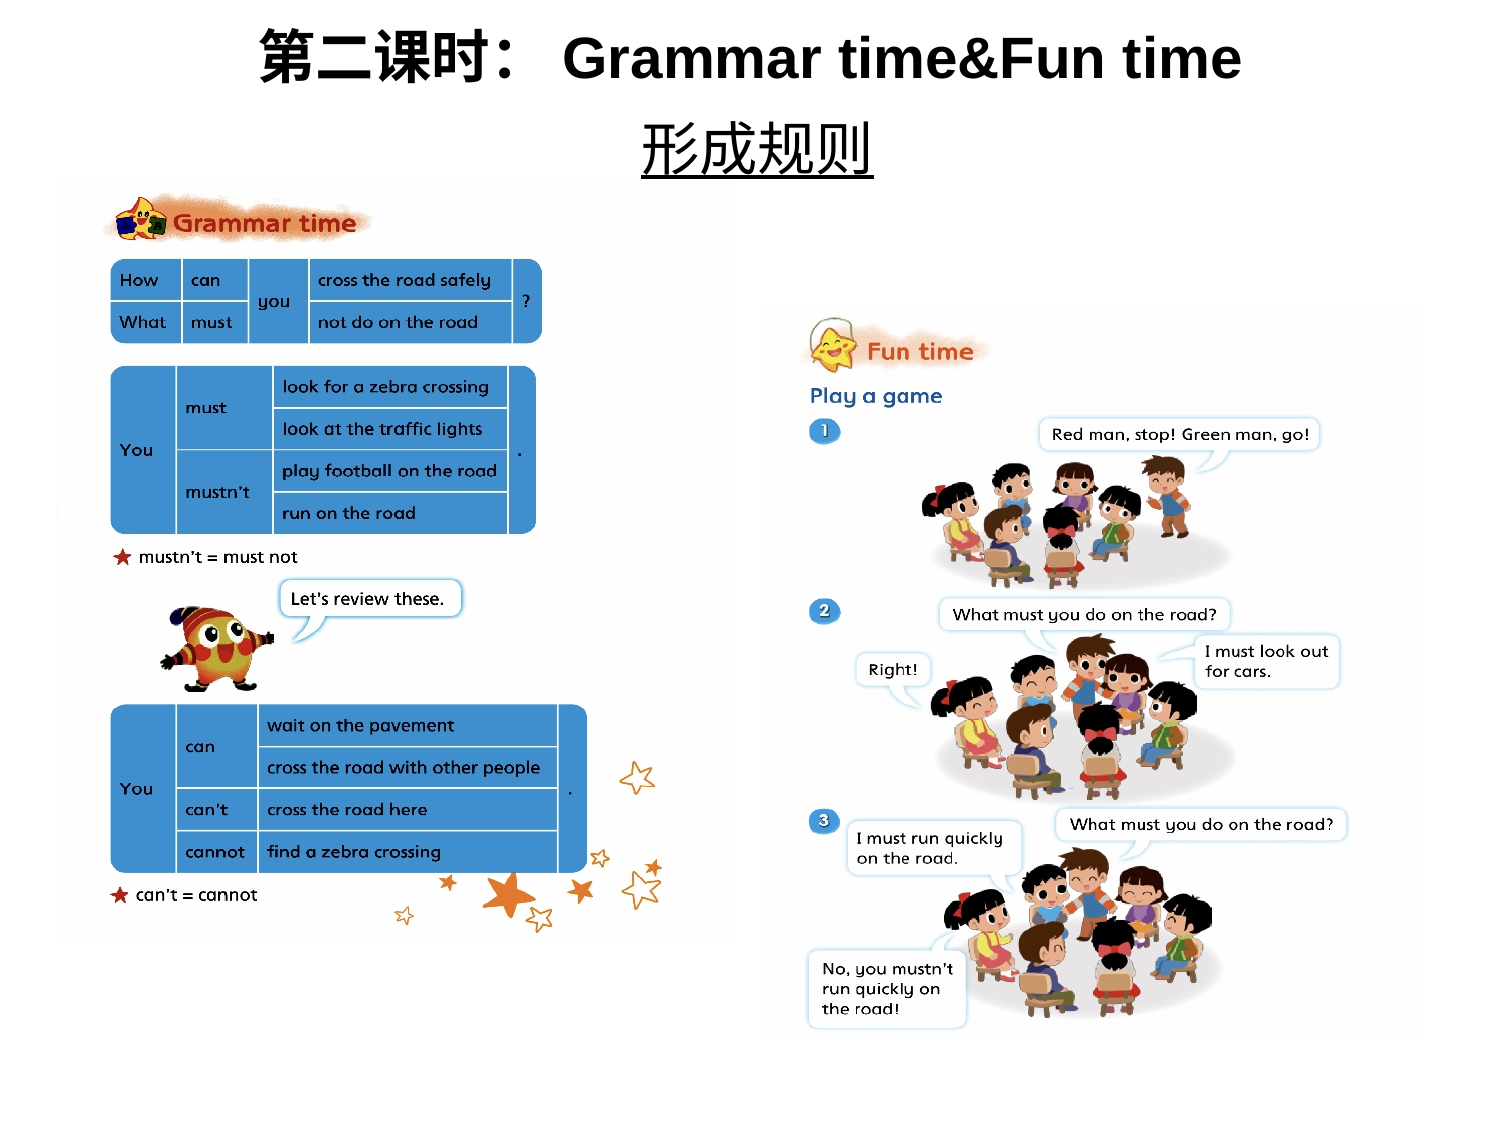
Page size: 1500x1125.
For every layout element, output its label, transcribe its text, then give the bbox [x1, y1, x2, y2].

text_box 形成规则 [626, 104, 1079, 190]
picture [762, 305, 1424, 1036]
picture [56, 178, 736, 942]
title 第二课时：Grammar time&Fun time [31, 0, 1469, 121]
